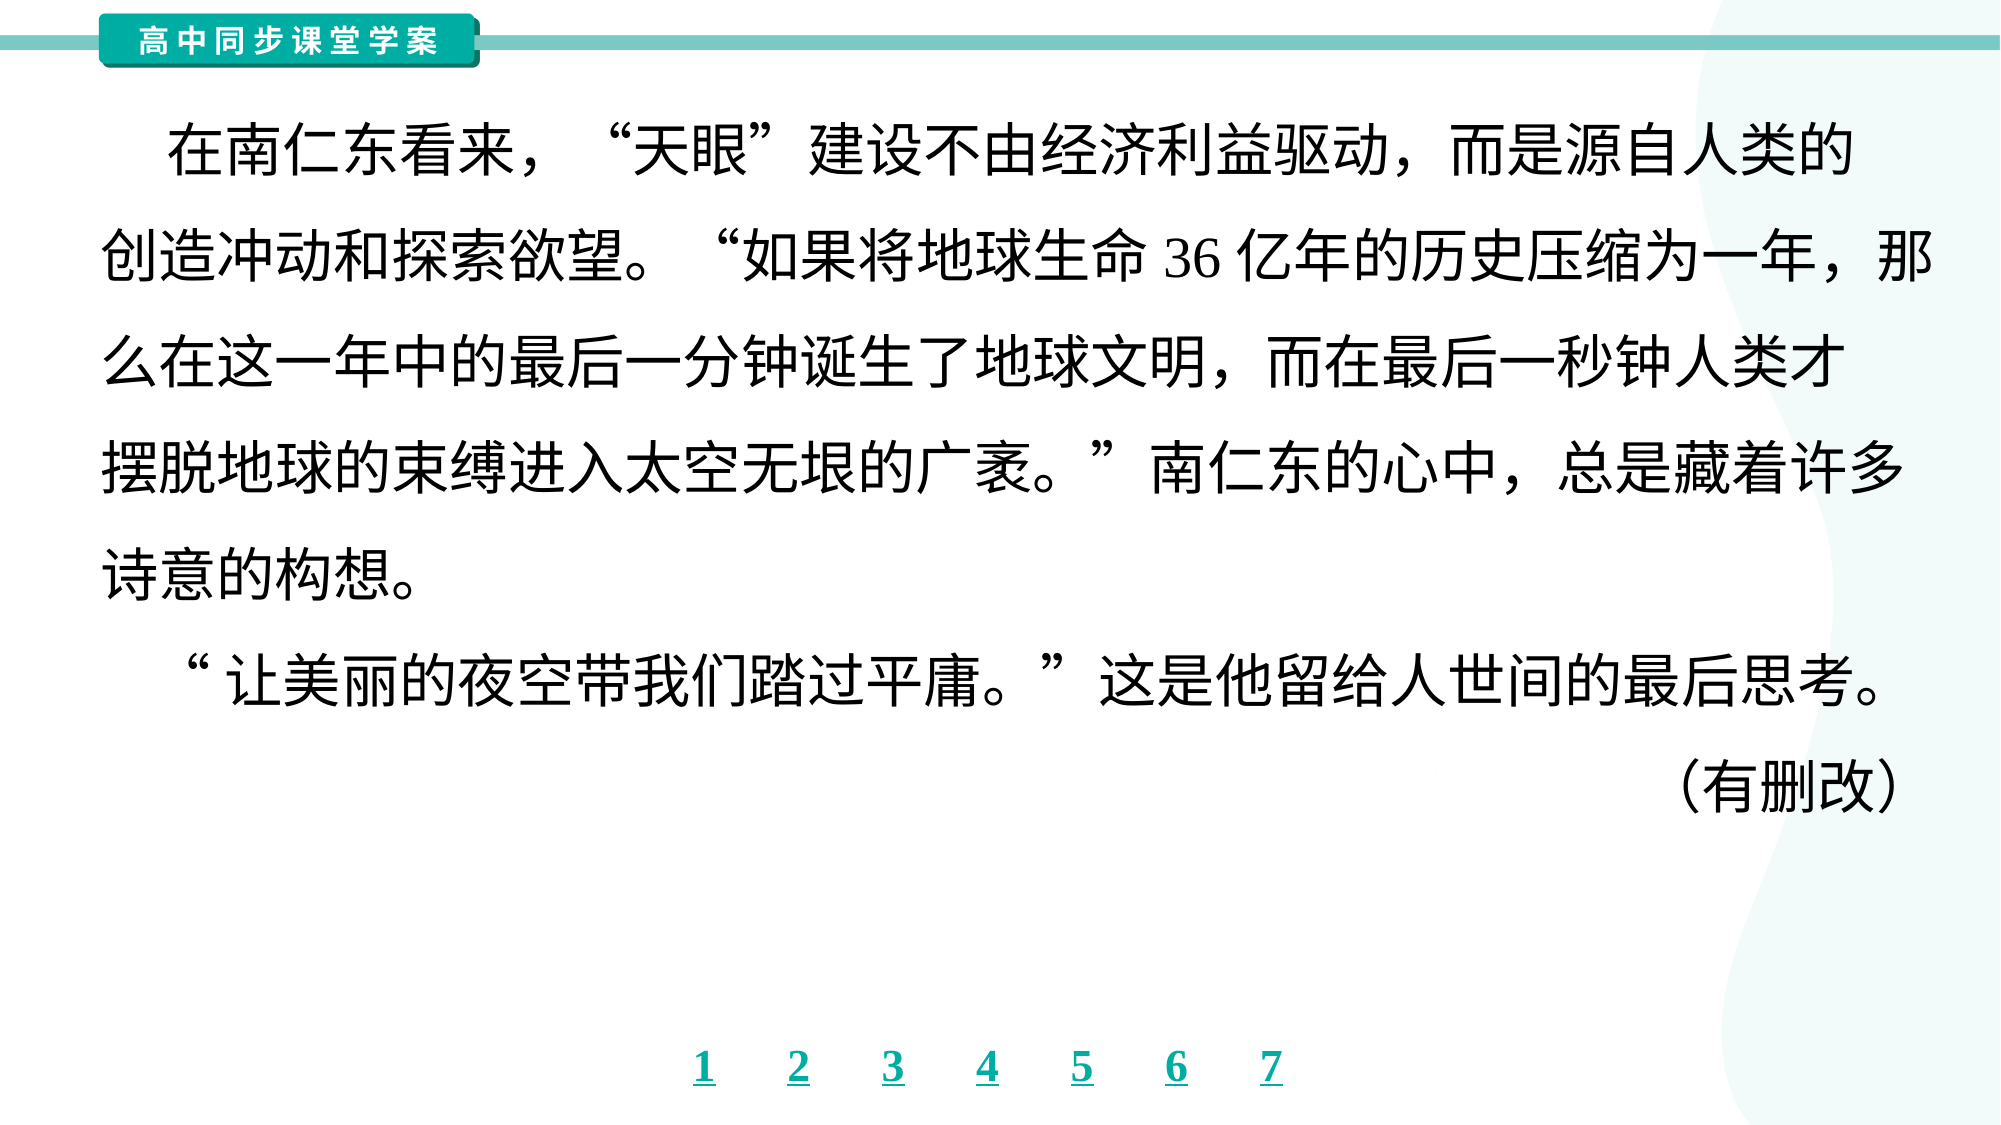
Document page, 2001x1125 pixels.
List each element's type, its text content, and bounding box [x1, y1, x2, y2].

text_box 在南仁东看来，“天眼”建设不由经济利益驱动，而是源自人类的 创造冲动和探索欲望。“如果将地球生命36亿年的历史压缩为一年，那 么在这一年中的最后一分钟诞生了地球文明，而在最后一秒钟人类才 摆脱地球的束缚进入太空无垠的广袤。”南仁东的心中，总是藏着许多 诗意的构想。 “让美丽的夜空带我们踏过平庸。”这是他留给人世间的最后思考。 （有删改） [100, 76, 1899, 821]
picture [0, 0, 2000, 1125]
